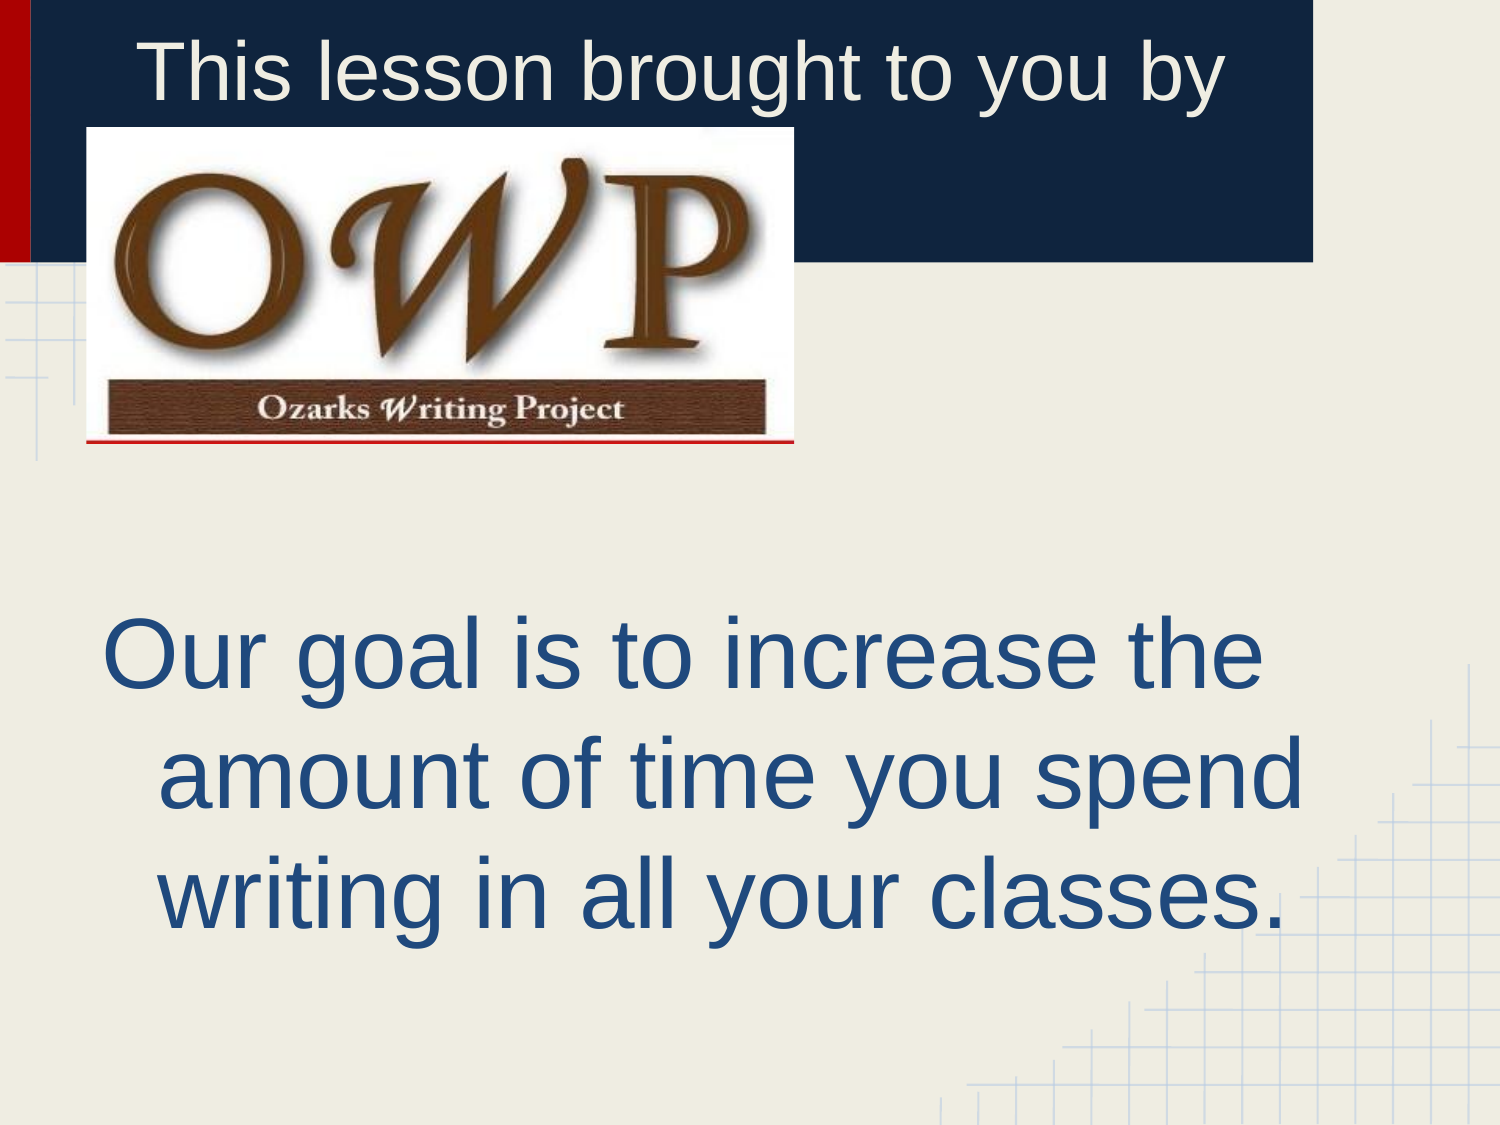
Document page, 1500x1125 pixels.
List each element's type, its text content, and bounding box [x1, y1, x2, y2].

text_box [86, 127, 795, 444]
list Our goal is to increase the amount of time you spend writing in all your classes. [86, 572, 1437, 982]
title This lesson brought to you by [74, 21, 1276, 244]
